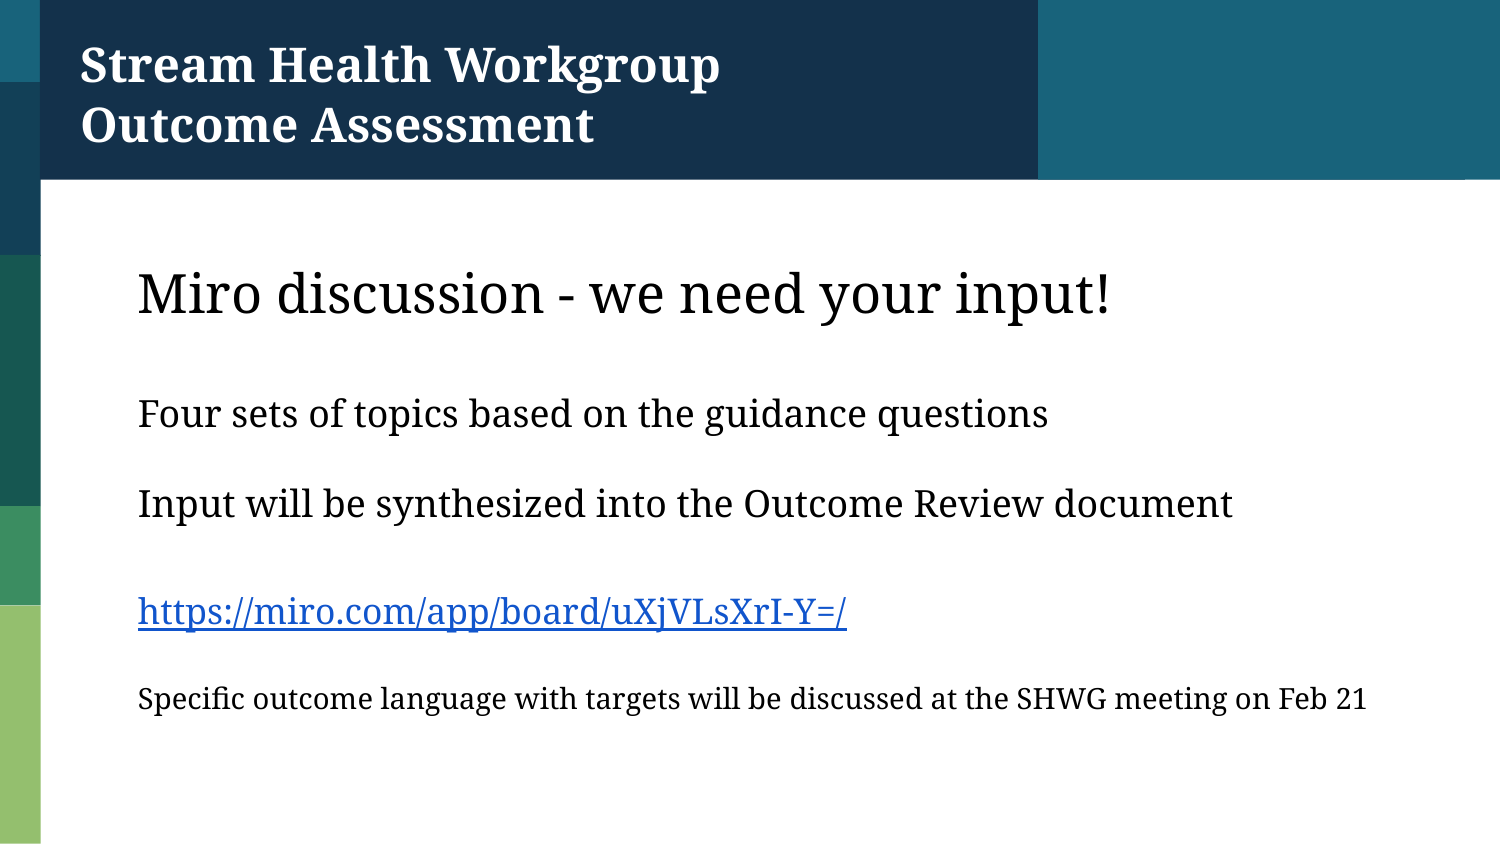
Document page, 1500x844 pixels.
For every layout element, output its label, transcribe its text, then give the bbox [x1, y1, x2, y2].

text_box Miro discussion - we need your input! Four sets of topics based on the guidance questions Input will be synthesized into the Outcome Review document https://miro.com/app/board/uXjVLsXrI-Y=/ Specific outcome language with targets will be discussed at the SHWG meeting on Feb 21 [48, 179, 1500, 731]
text_box Stream Health Workgroup Outcome Assessment [65, 23, 1021, 167]
text_box [39, 0, 1038, 180]
text_box [1038, 0, 1500, 179]
